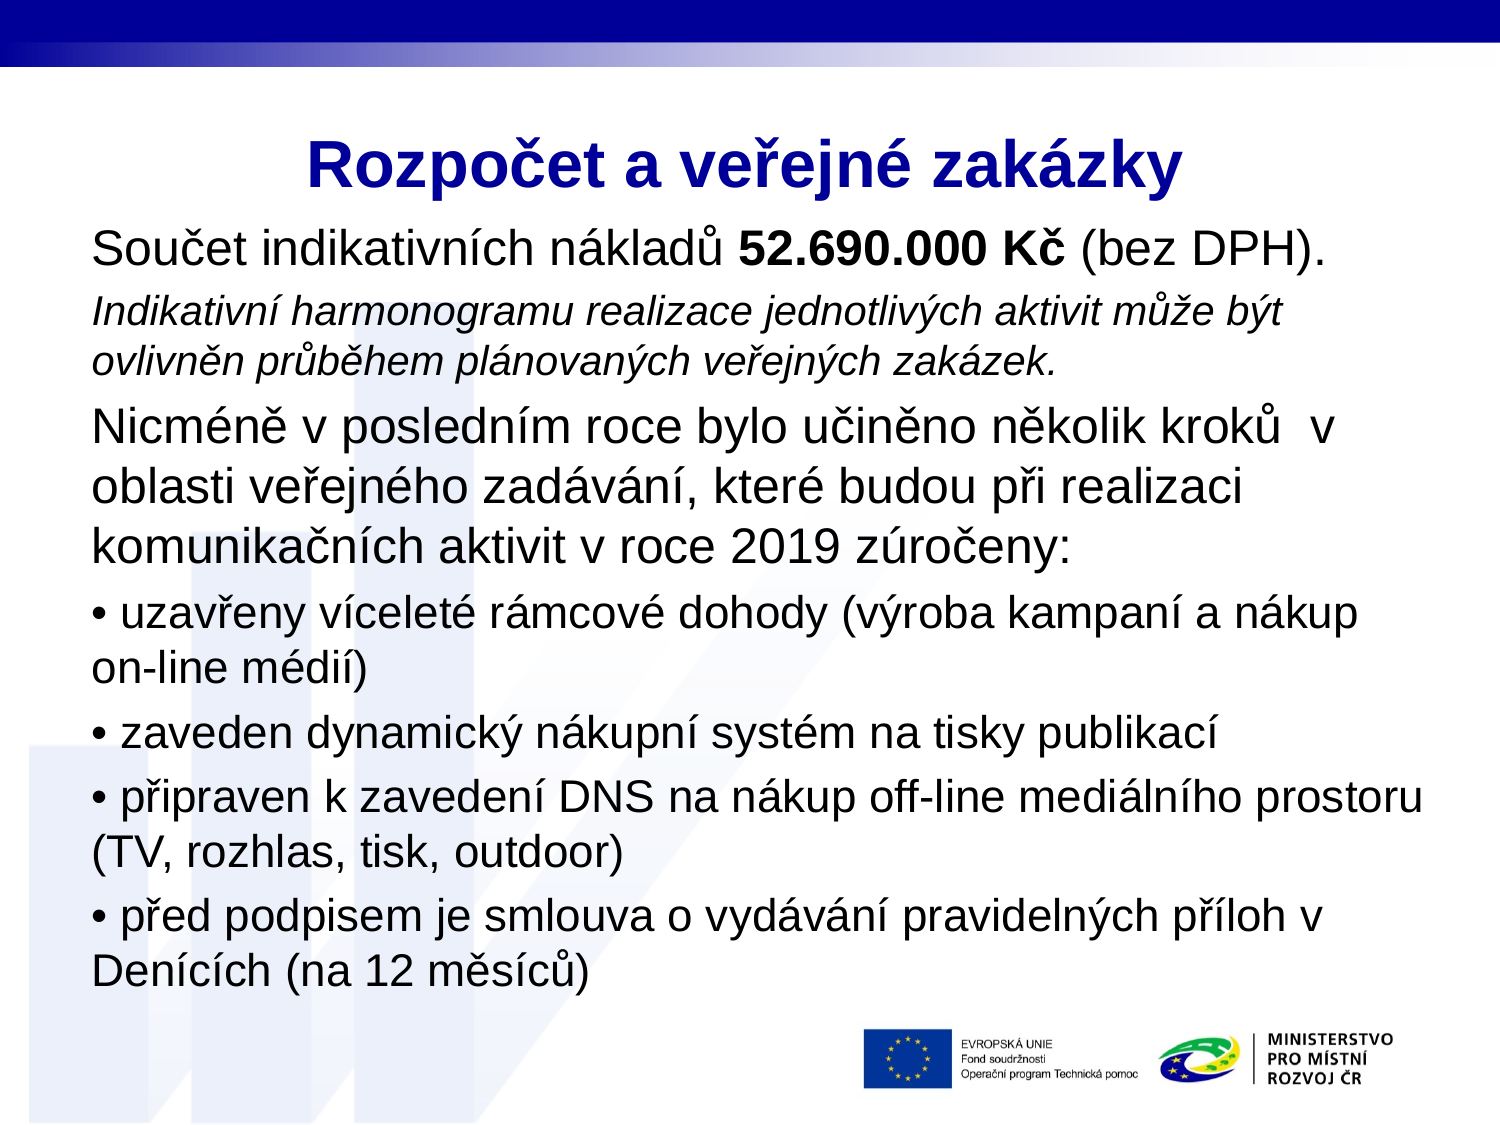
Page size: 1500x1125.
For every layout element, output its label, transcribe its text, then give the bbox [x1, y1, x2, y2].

picture [29, 302, 1412, 1125]
title Rozpočet a veřejné zakázky [64, 113, 1425, 197]
list Součet indikativních nákladů 52.690.000 Kč (bez DPH). Indikativní harmonogramu realizace jednotlivých aktivit může být ovlivněn průběhem plánovaných veřejných zakázek. Nicméně v posledním roce bylo učiněno několik kroků v oblasti veřejného zadávání, které budou při realizaci komunikačních aktivit v roce 2019 zúročeny: • uzavřeny víceleté rámcové dohody (výroba kampaní a nákup on-line médií) • zaveden dynamický nákupní systém na tisky publikací • připraven k zavedení DNS na nákup off-line mediálního prostoru (TV, rozhlas, tisk, outdoor) • před podpisem je smlouva o vydávání pravidelných příloh v Denících (na 12 měsíců) [76, 208, 1453, 1003]
